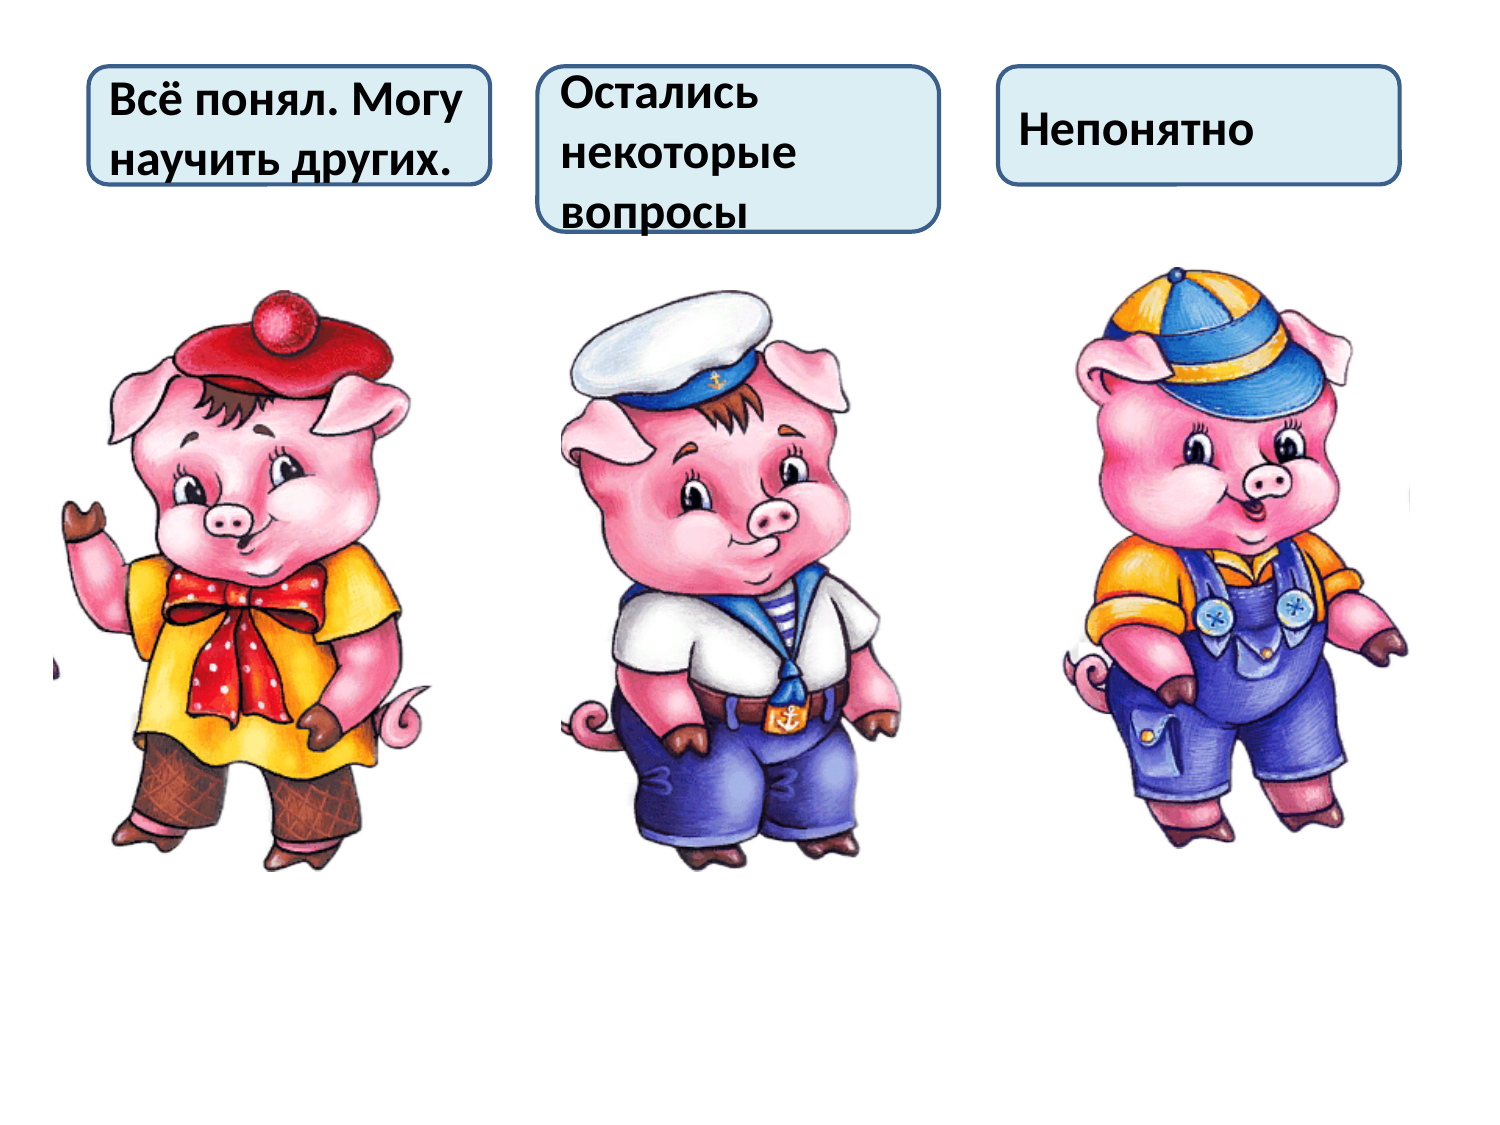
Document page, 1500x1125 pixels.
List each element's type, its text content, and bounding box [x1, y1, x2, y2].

text_box Непонятно [995, 64, 1402, 187]
picture [560, 266, 1410, 873]
picture [52, 290, 444, 873]
text_box Остались некоторые вопросы [535, 64, 942, 234]
text_box Всё понял. Могу научить других. [86, 64, 493, 187]
